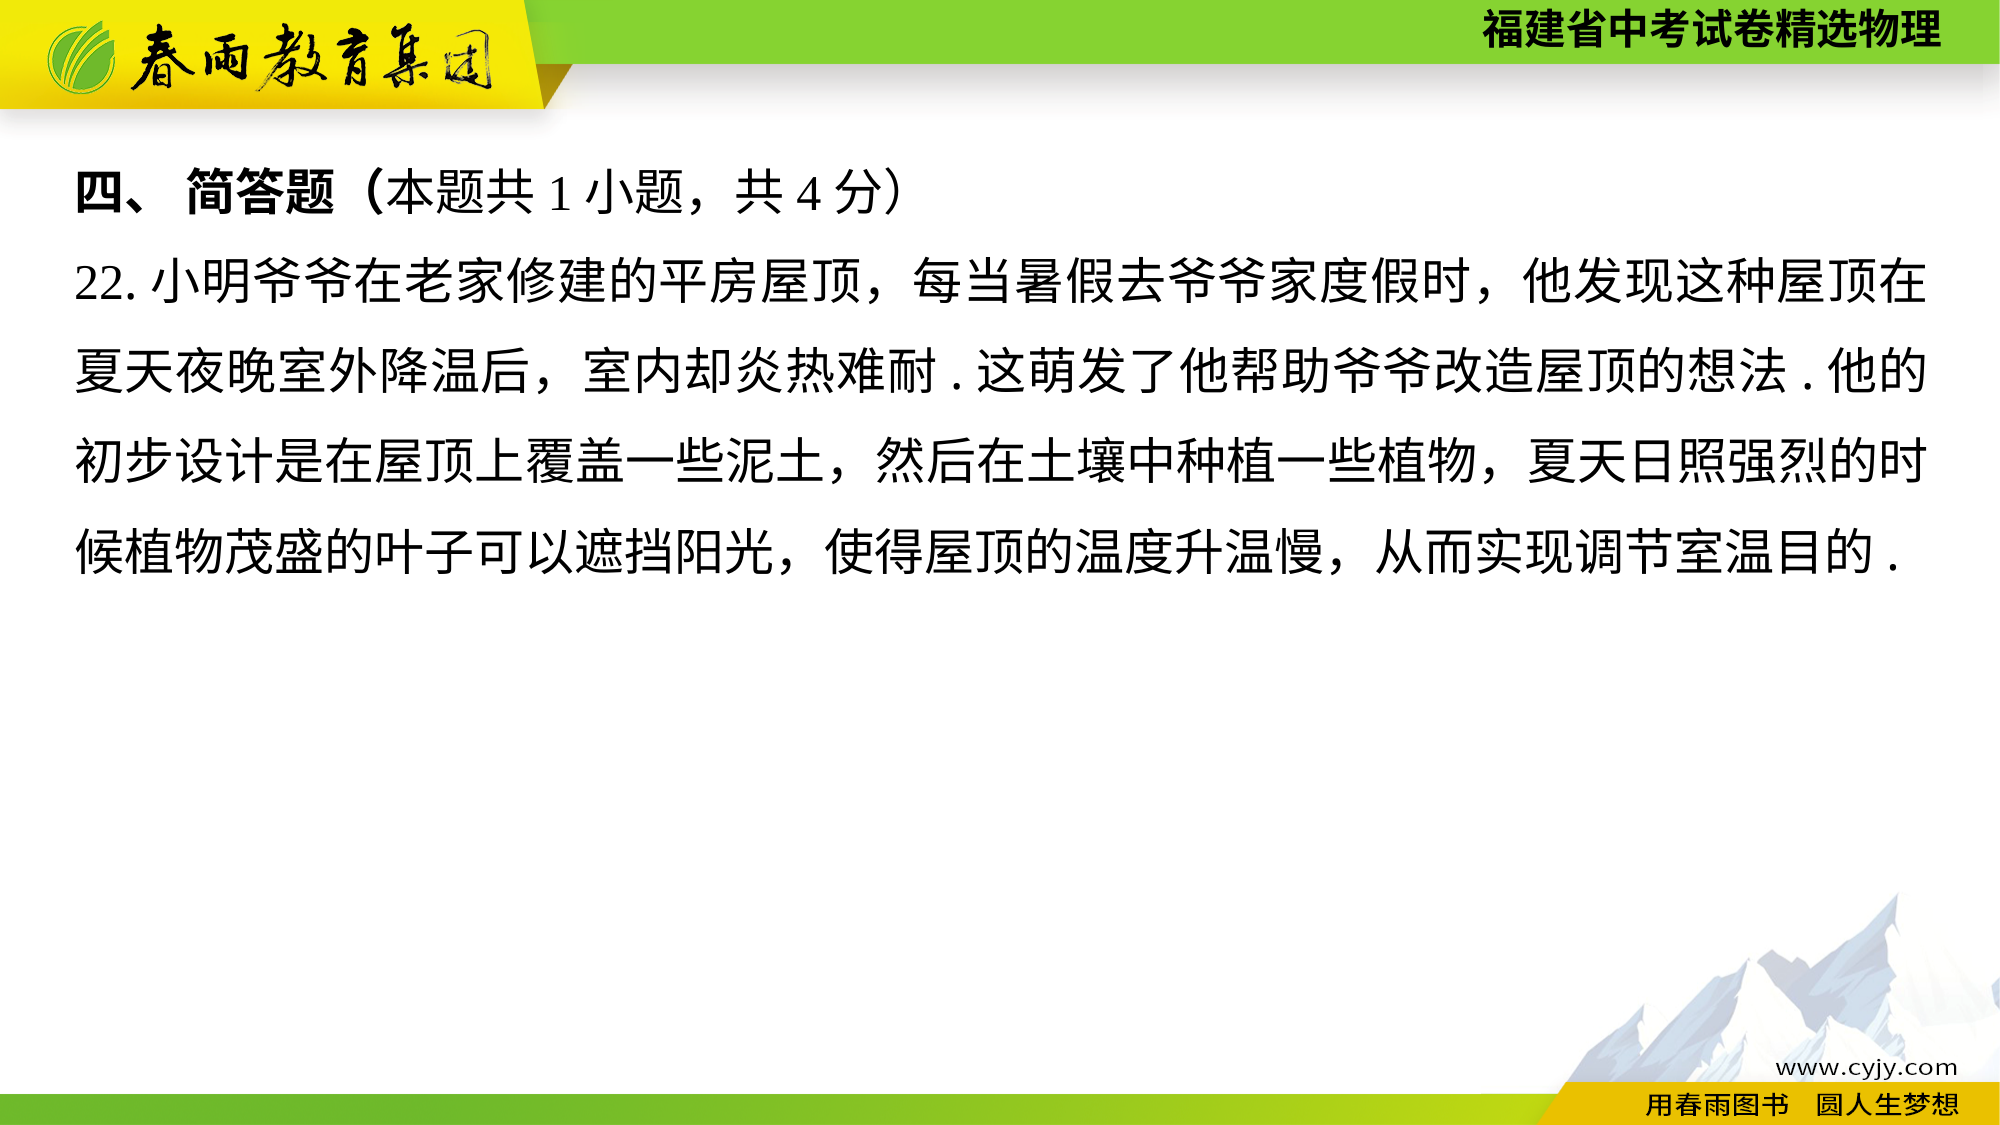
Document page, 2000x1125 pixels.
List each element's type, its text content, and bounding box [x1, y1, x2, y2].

picture [0, 0, 2000, 1125]
list 四、 简答题（本题共1小题，共4分） 22.小明爷爷在老家修建的平房屋顶，每当暑假去爷爷家度假时，他发现这种屋顶在夏天夜晚室外降温后，室内却炎热难耐.这萌发了他帮助爷爷改造屋顶的想法.他的初步设计是在屋顶上覆盖一些泥土，然后在土壤中种植一些植物，夏天日照强烈的时候植物茂盛的叶子可以遮挡阳光，使得屋顶的温度升温慢，从而实现调节室温目的. [59, 122, 1944, 592]
